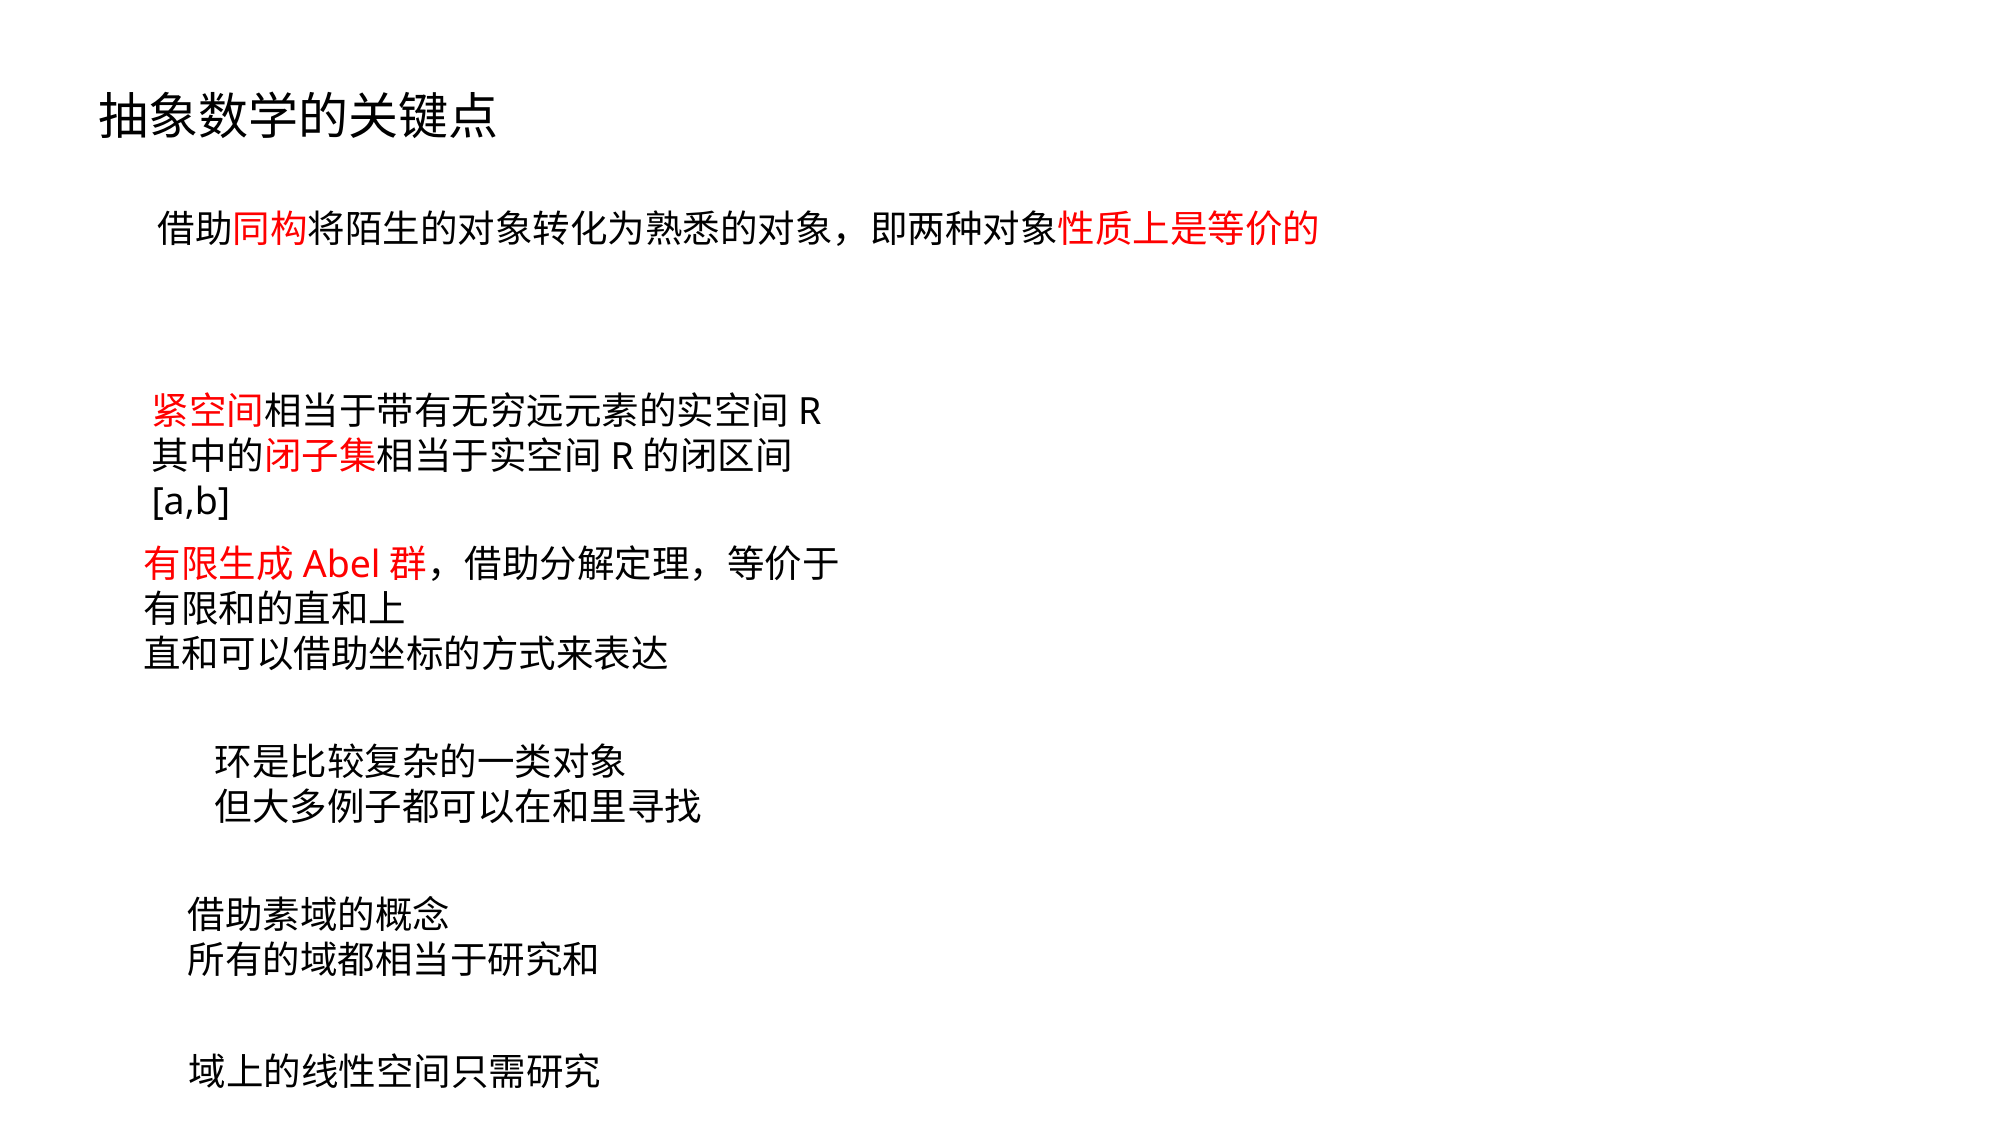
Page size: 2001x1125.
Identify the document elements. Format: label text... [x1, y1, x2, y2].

text_box 抽象数学的关键点 [83, 77, 514, 152]
text_box 借助同构将陌生的对象转化为熟悉的对象，即两种对象性质上是等价的 [142, 197, 1336, 258]
